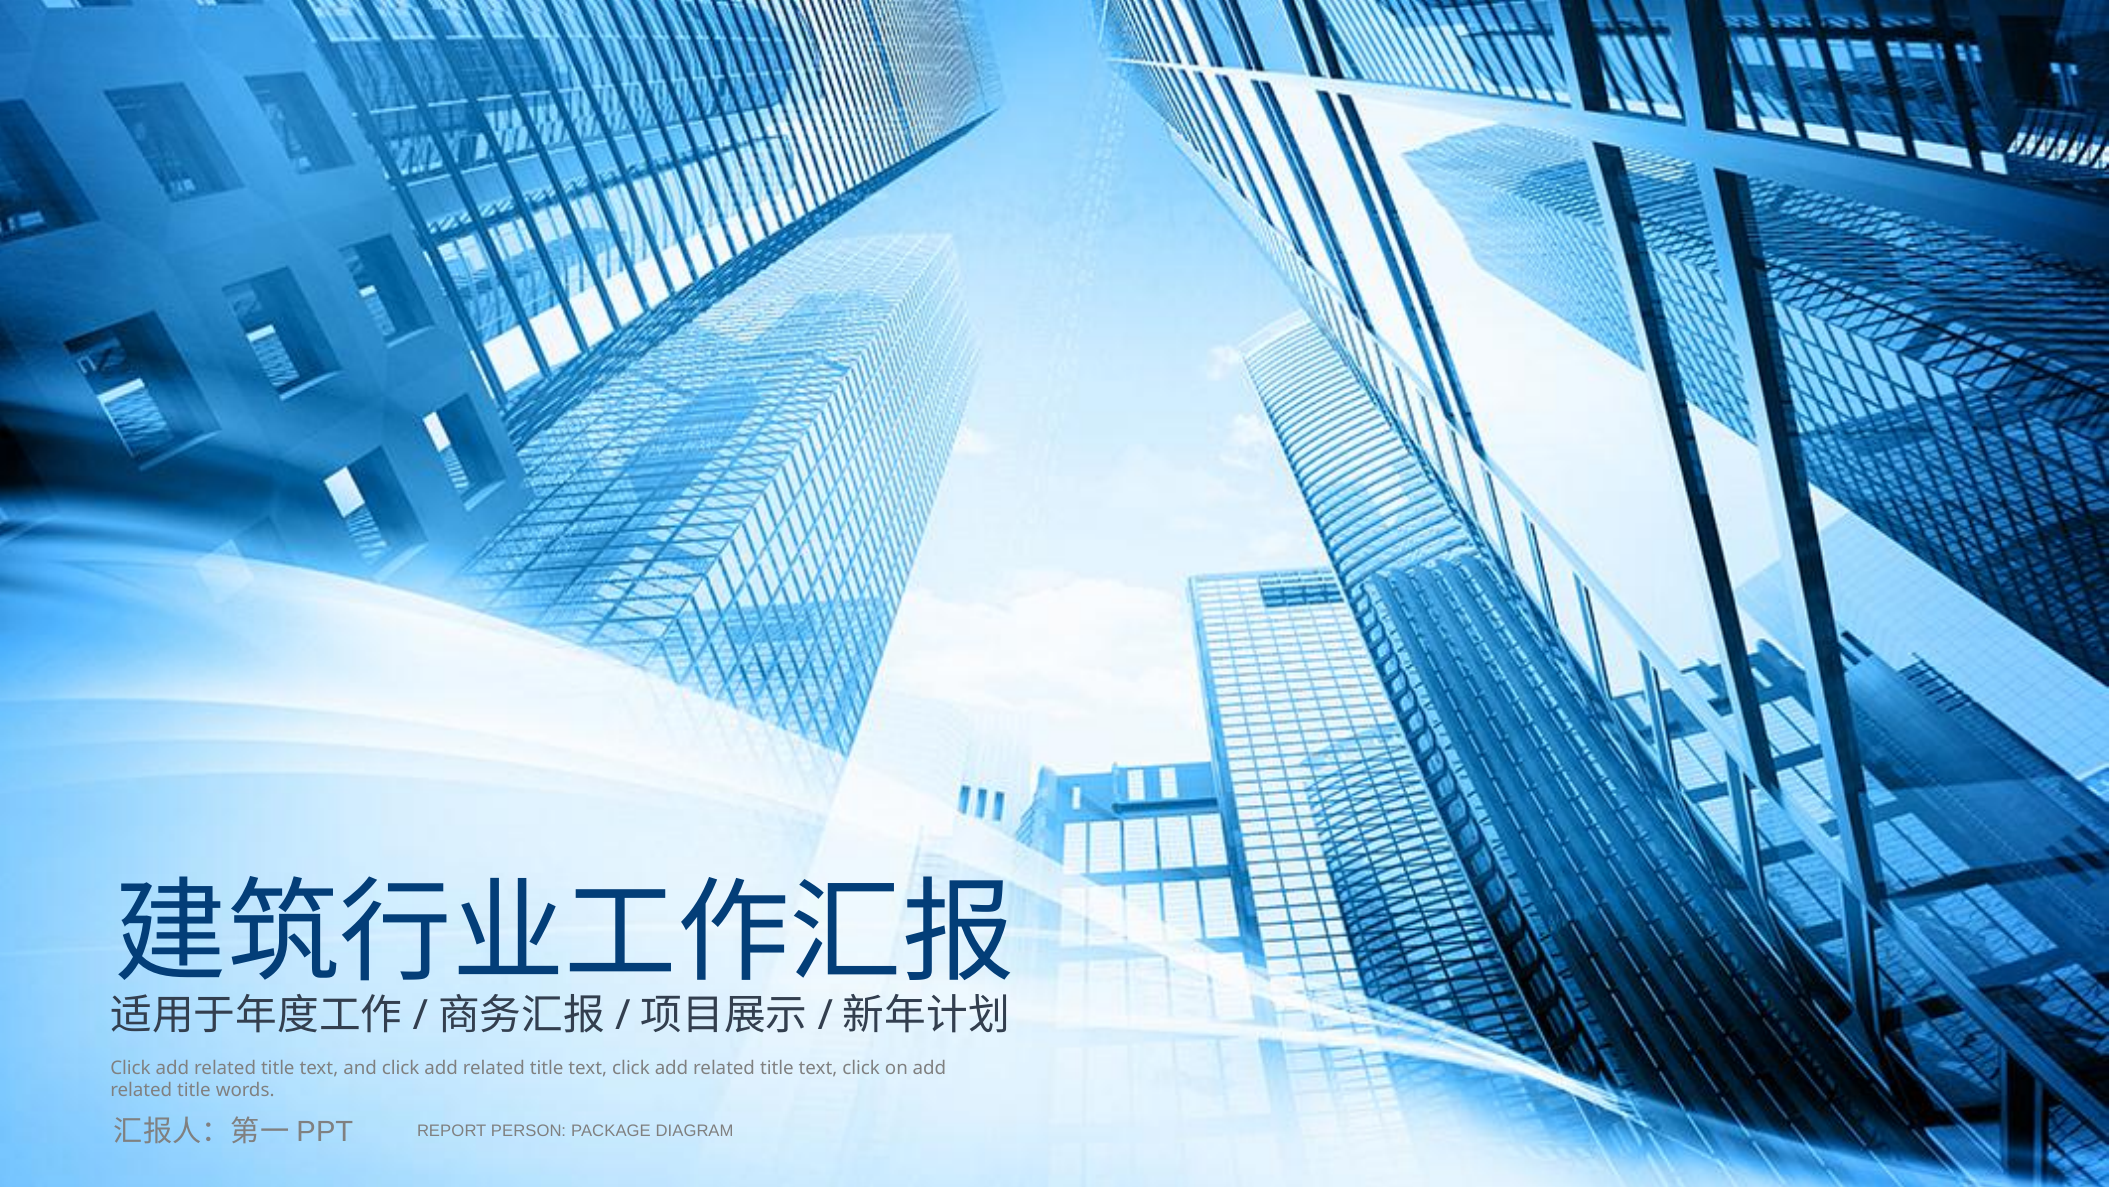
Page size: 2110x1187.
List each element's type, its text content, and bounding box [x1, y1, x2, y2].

text_box Click add related title text, and click add related title text, click add related title text, click on add related title words. [99, 1049, 1008, 1107]
text_box 建筑行业工作汇报 [103, 853, 1027, 981]
text_box [0, 0, 2110, 1187]
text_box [99, 1104, 774, 1156]
text_box 适用于年度工作/商务汇报/项目展示/新年计划 [99, 981, 1038, 1044]
